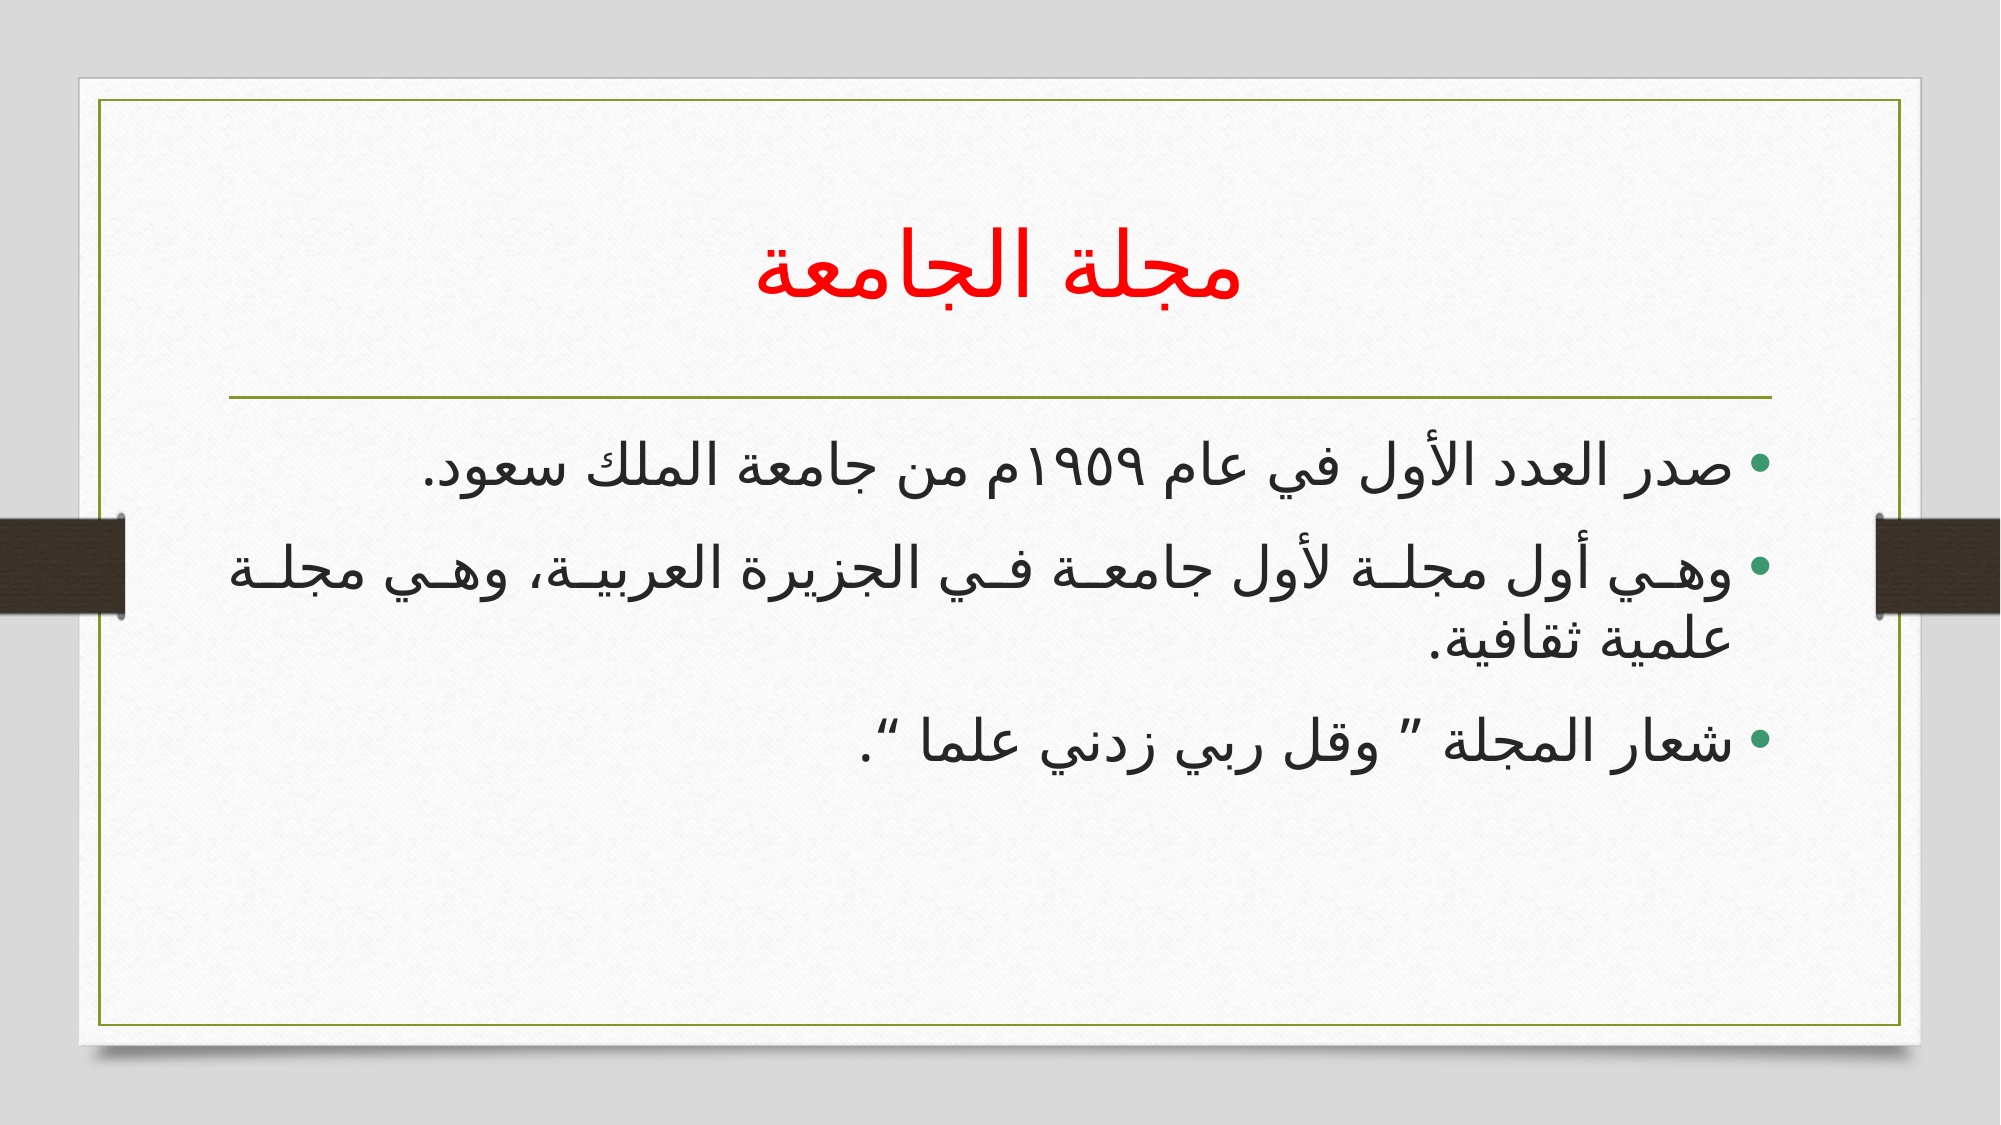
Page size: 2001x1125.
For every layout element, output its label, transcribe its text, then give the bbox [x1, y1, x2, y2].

title مجلة الجامعة [212, 161, 1788, 375]
list صدر العدد الأول في عام ١٩٥٩م من جامعة الملك سعود. وهي أول مجلة لأول جامعة في الجزيرة العربية، وهي مجلة علمية ثقافية. شعار المجلة ” وقل ربي زدني علما “. [212, 419, 1788, 964]
picture [0, 0, 2001, 1125]
